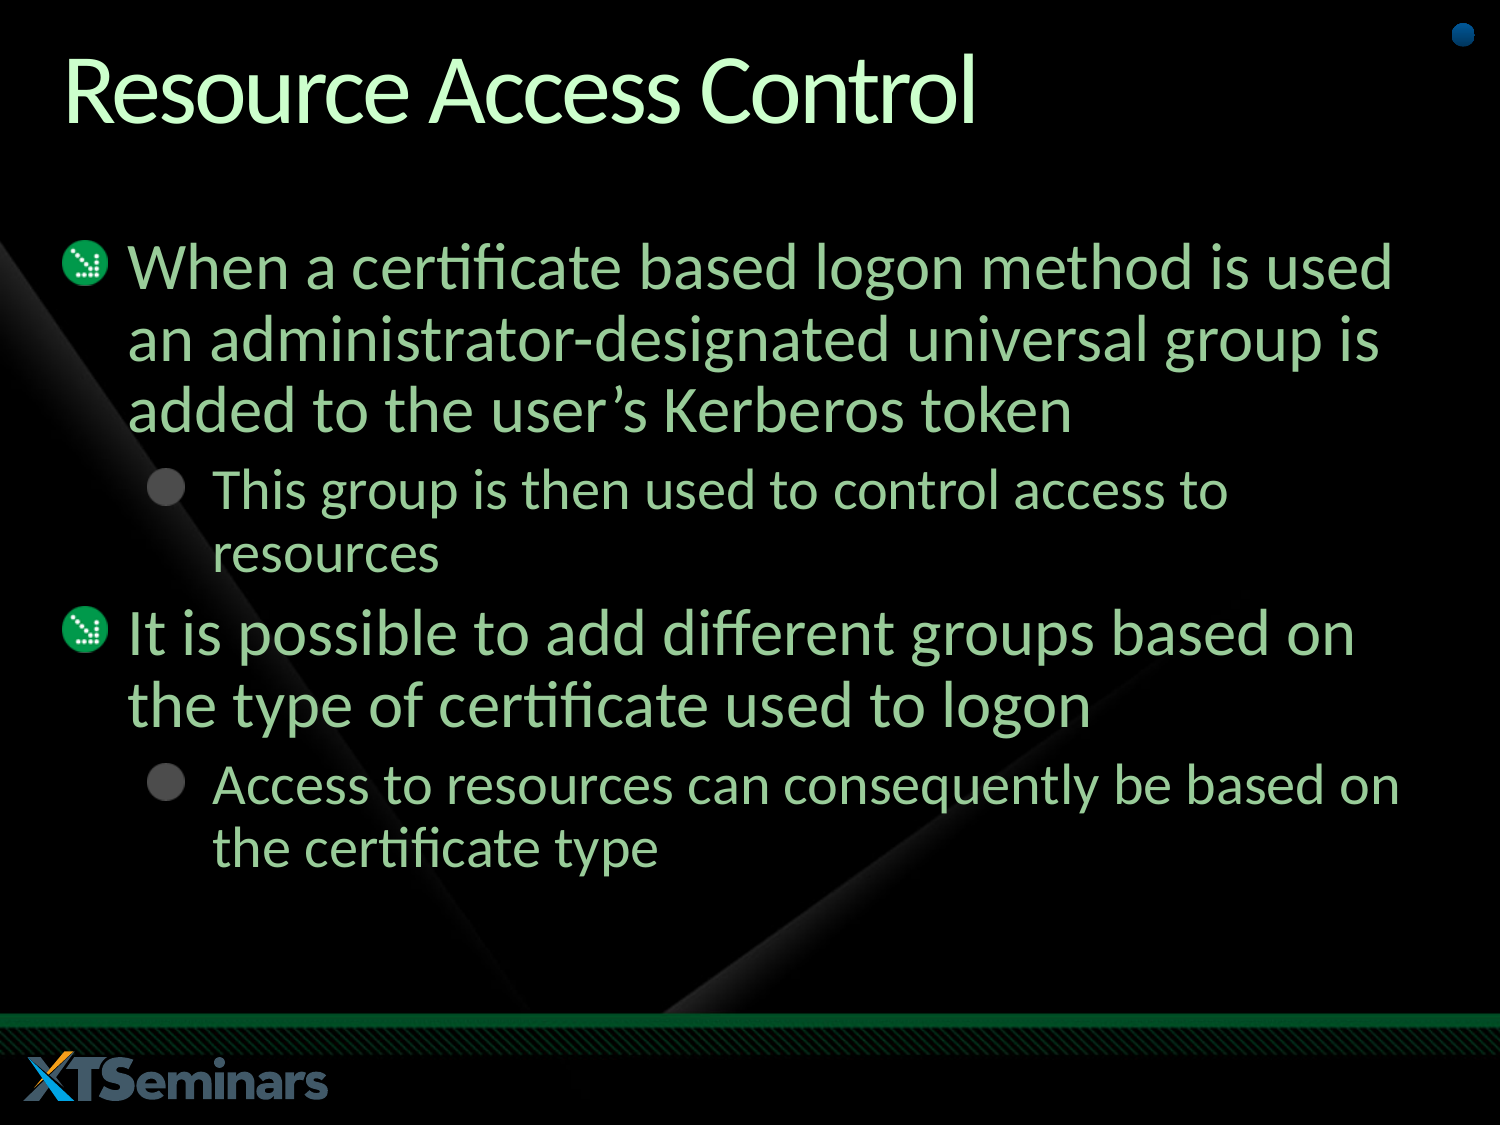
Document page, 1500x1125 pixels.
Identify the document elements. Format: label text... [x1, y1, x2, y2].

picture [0, 0, 1500, 1125]
title Resource Access Control [62, 37, 1438, 147]
list When a certificate based logon method is used an administrator-designated universal group is added to the user’s Kerberos token This group is then used to control access to resources It is possible to add different groups based on the type of certificate used to logon Access to resources can consequently be based on the certificate type [62, 231, 1438, 595]
text_box [1451, 23, 1475, 47]
